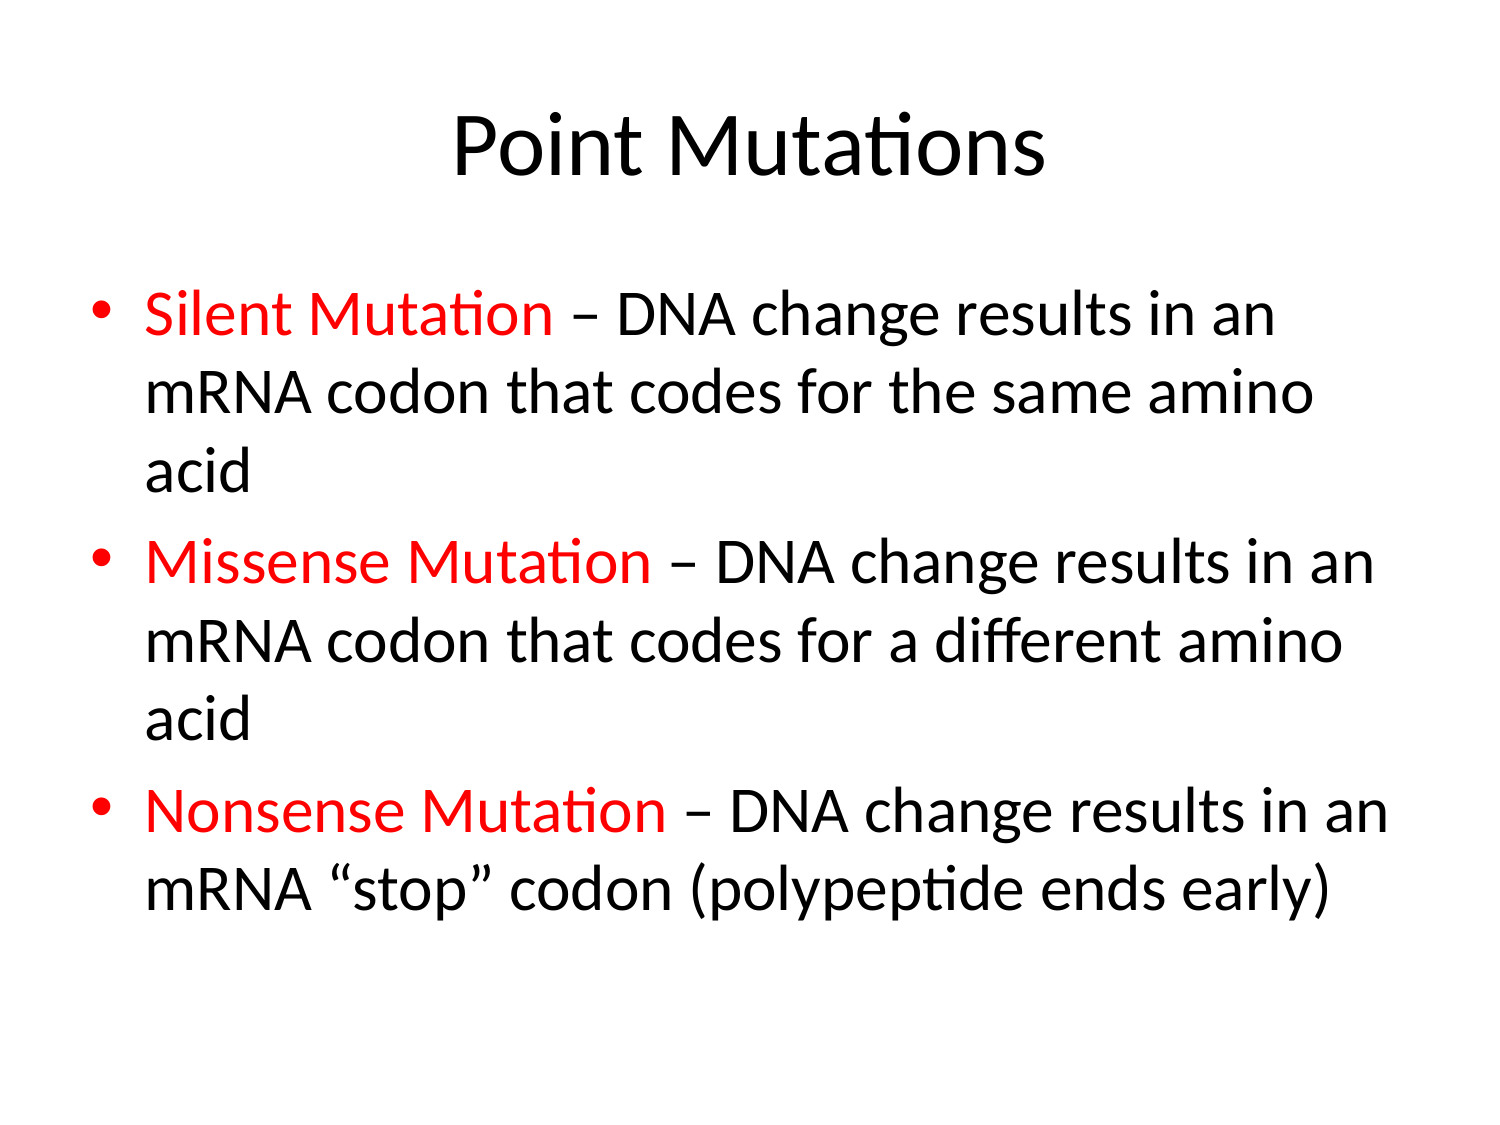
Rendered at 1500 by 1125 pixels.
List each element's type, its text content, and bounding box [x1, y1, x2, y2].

list Silent Mutation – DNA change results in an mRNA codon that codes for the same amino acid Missense Mutation – DNA change results in an mRNA codon that codes for a different amino acid Nonsense Mutation – DNA change results in an mRNA “stop” codon (polypeptide ends early) [74, 262, 1426, 1006]
title Point Mutations [74, 44, 1426, 233]
